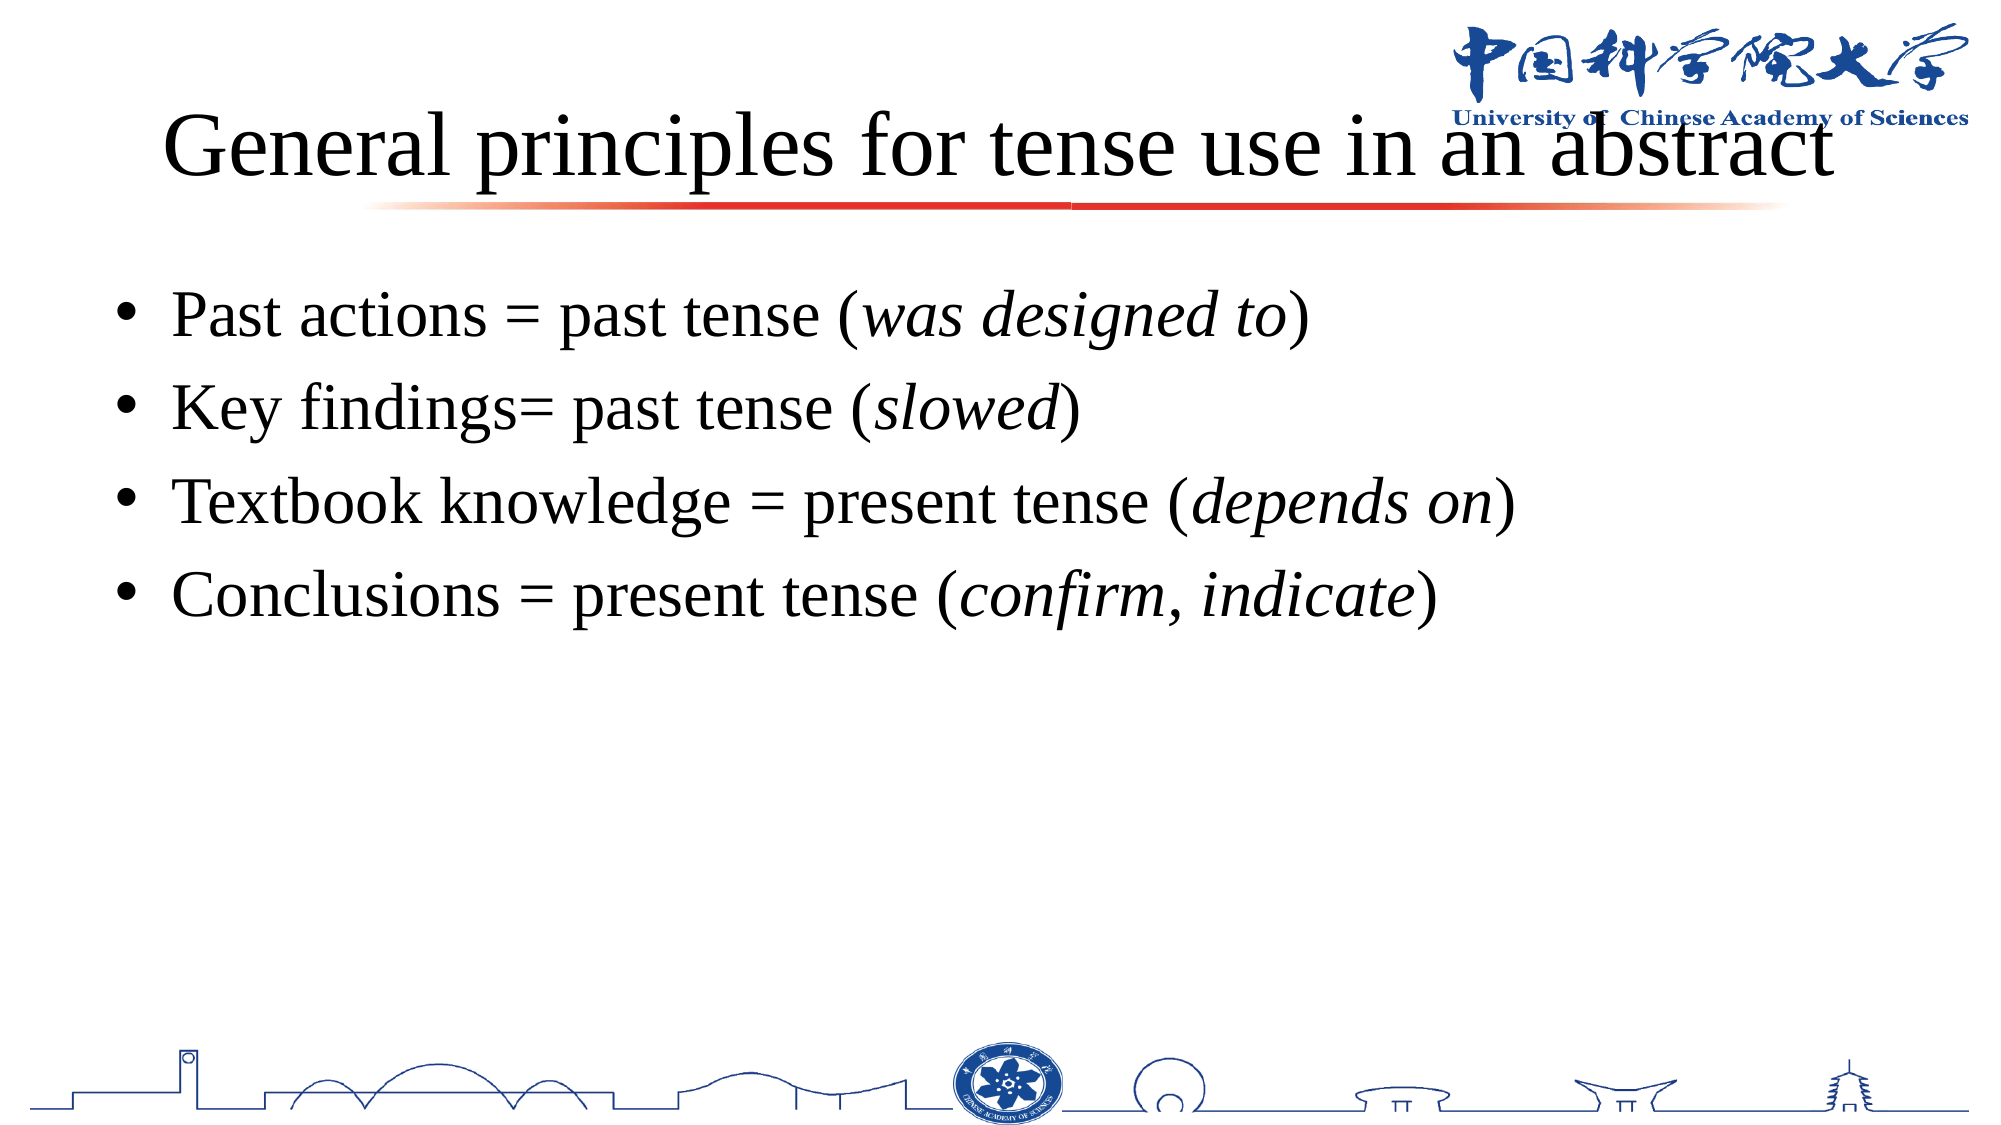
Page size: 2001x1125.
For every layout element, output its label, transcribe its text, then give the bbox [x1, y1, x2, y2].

title General principles for tense use in an abstract [99, 45, 1900, 233]
list Past actions = past tense (was designed to) Key findings= past tense (slowed) Textbook knowledge = present tense (depends on) Conclusions = present tense (confirm, indicate) [99, 262, 1900, 1005]
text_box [334, 202, 1816, 210]
picture [30, 1039, 1969, 1125]
picture [1437, 23, 1969, 129]
